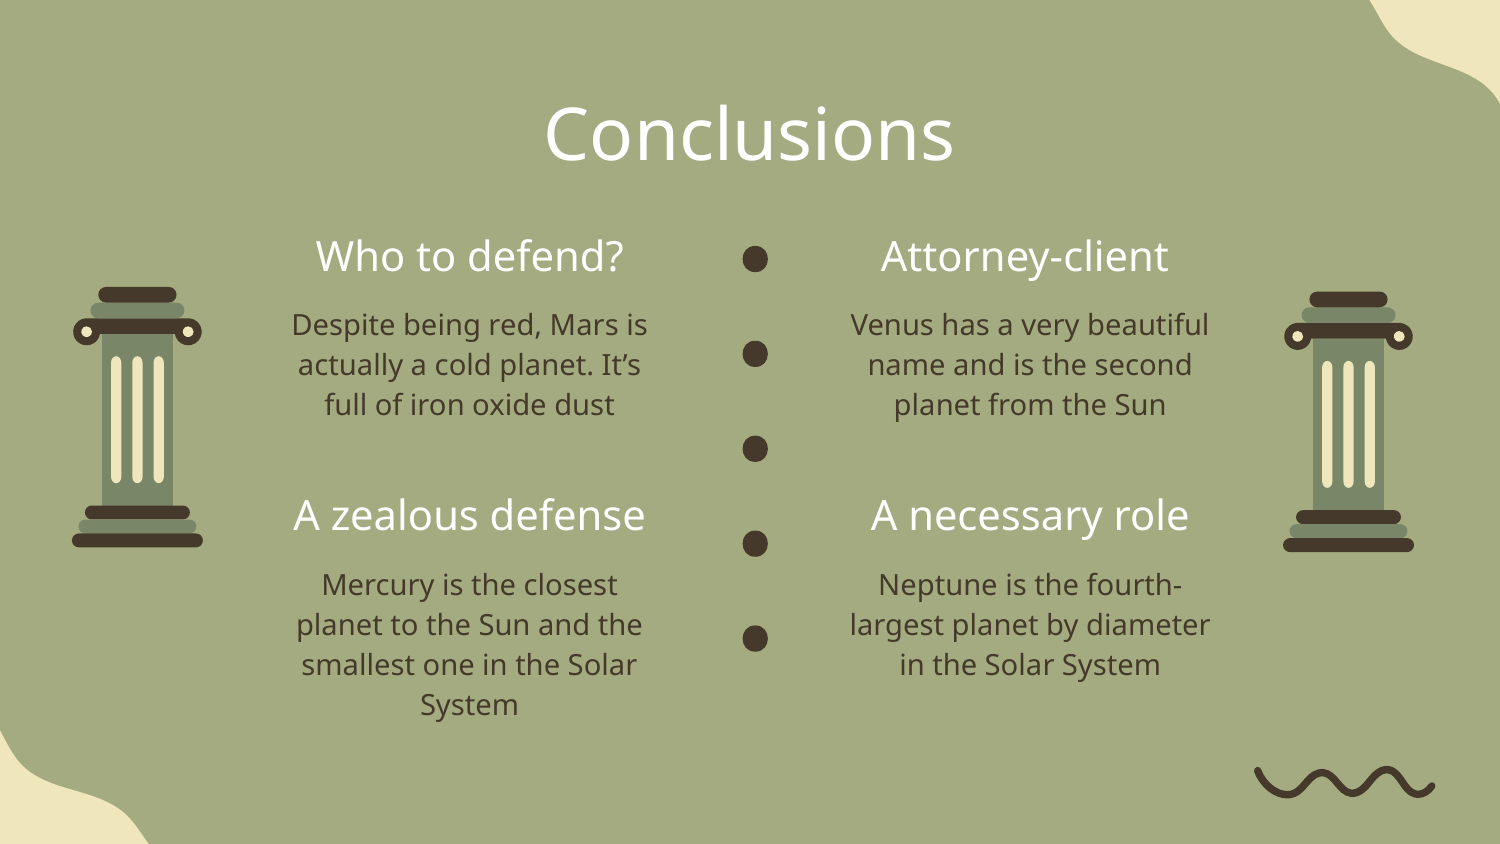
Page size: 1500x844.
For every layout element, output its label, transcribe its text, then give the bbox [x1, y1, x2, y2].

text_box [1282, 291, 1415, 553]
title Conclusions [118, 72, 1382, 167]
subtitle Mercury is the closest planet to the Sun and the smallest one in the Solar System [266, 555, 674, 696]
subtitle Who to defend? [265, 236, 674, 295]
subtitle A zealous defense [265, 496, 674, 555]
text_box [742, 435, 768, 462]
text_box [742, 340, 768, 367]
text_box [71, 286, 204, 548]
subtitle Venus has a very beautiful name and is the second planet from the Sun [826, 295, 1234, 436]
subtitle Despite being red, Mars is actually a cold planet. It’s full of iron oxide dust [266, 295, 674, 436]
subtitle Neptune is the fourth-largest planet by diameter in the Solar System [826, 555, 1234, 696]
text_box [742, 625, 768, 652]
text_box [742, 245, 768, 273]
text_box [742, 530, 768, 557]
subtitle A necessary role [826, 496, 1235, 555]
subtitle Attorney-client [826, 236, 1235, 295]
